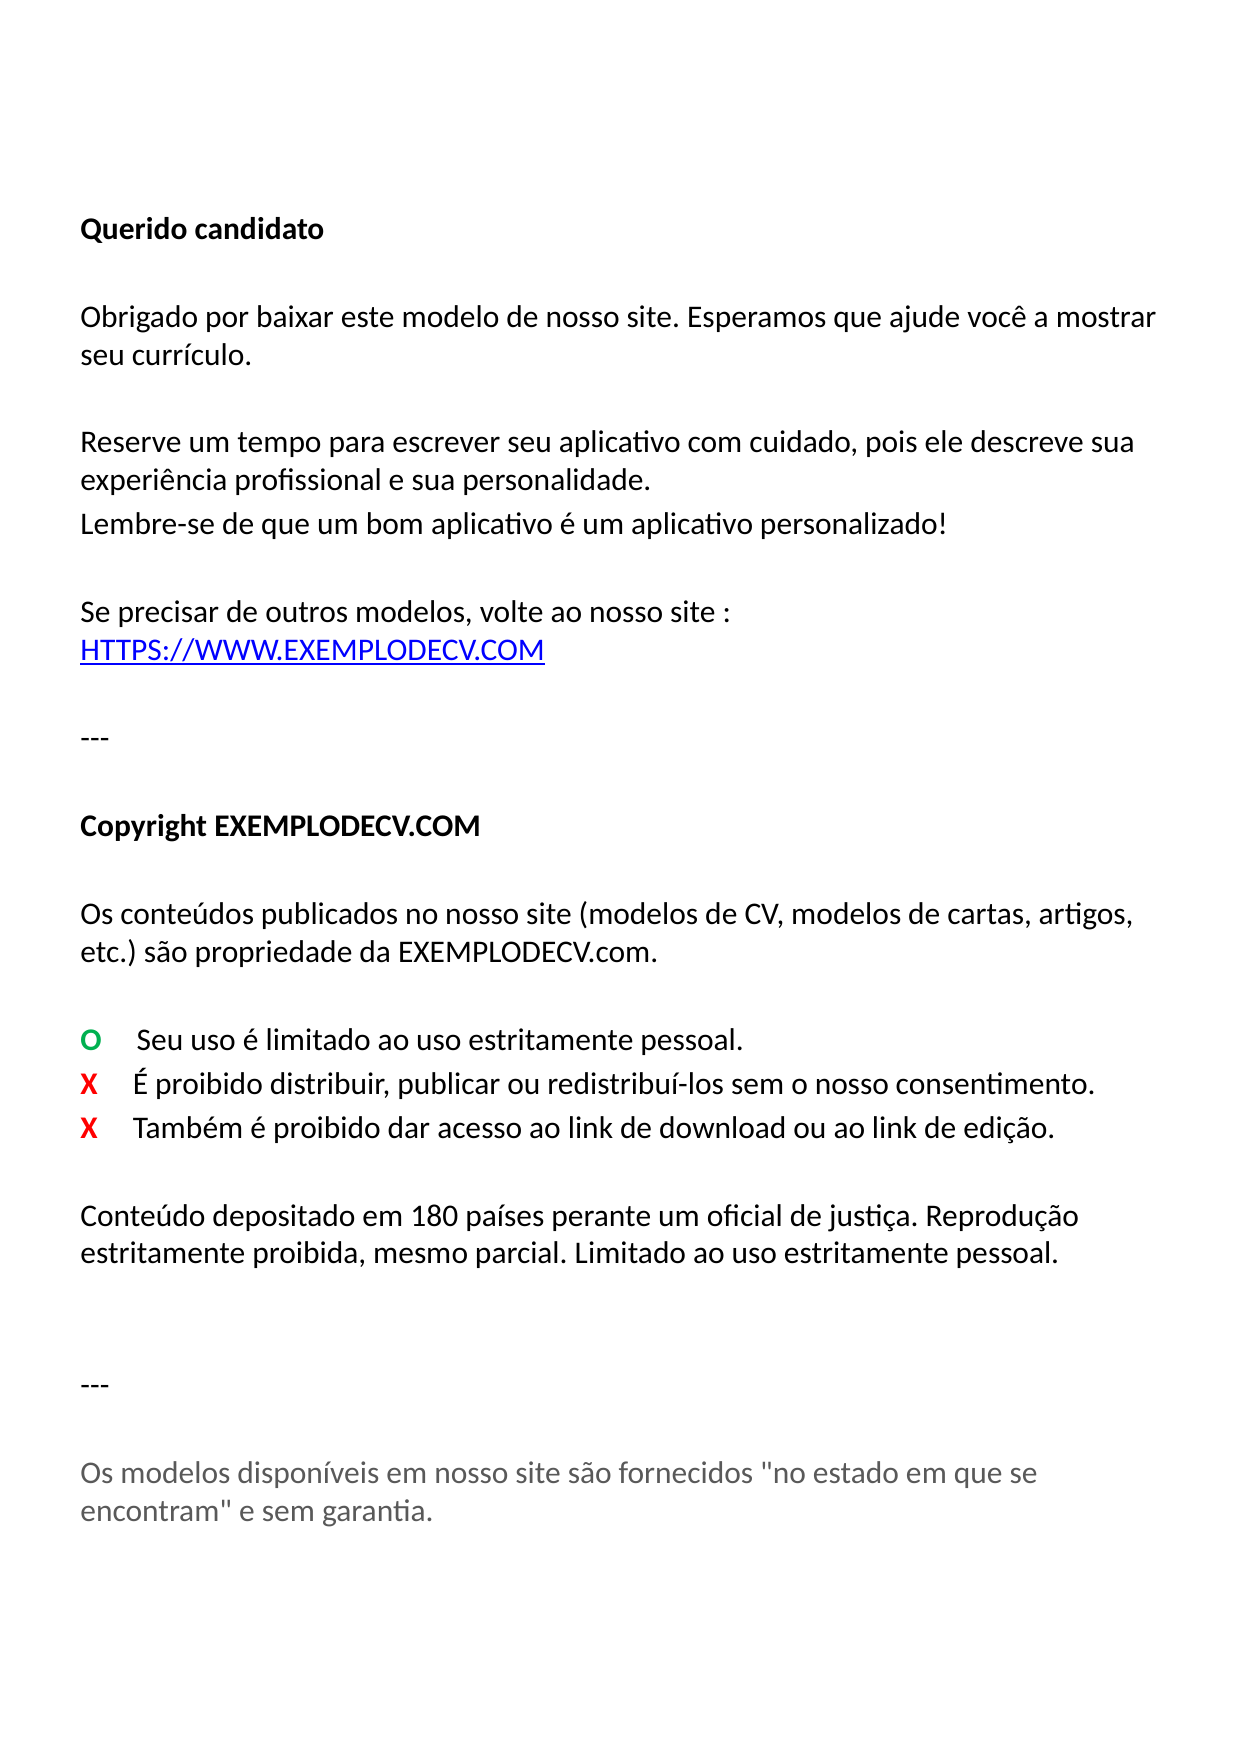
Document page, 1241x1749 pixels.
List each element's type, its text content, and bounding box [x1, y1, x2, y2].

list Querido candidato Obrigado por baixar este modelo de nosso site. Esperamos que ajude você a mostrar seu currículo. Reserve um tempo para escrever seu aplicativo com cuidado, pois ele descreve sua experiência profissional e sua personalidade. Lembre-se de que um bom aplicativo é um aplicativo personalizado! Se precisar de outros modelos, volte ao nosso site : HTTPS://WWW.EXEMPLODECV.COM --- Copyright EXEMPLODECV.COM Os conteúdos publicados no nosso site (modelos de CV, modelos de cartas, artigos, etc.) são propriedade da EXEMPLODECV.com. O Seu uso é limitado ao uso estritamente pessoal. X É proibido distribuir, publicar ou redistribuí-los sem o nosso consentimento. X Também é proibido dar acesso ao link de download ou ao link de edição. Conteúdo depositado em 180 países perante um oficial de justiça. Reprodução estritamente proibida, mesmo parcial. Limitado ao uso estritamente pessoal. --- Os modelos disponíveis em nosso site são fornecidos "no estado em que se encontram" e sem garantia. [63, 111, 1178, 1563]
